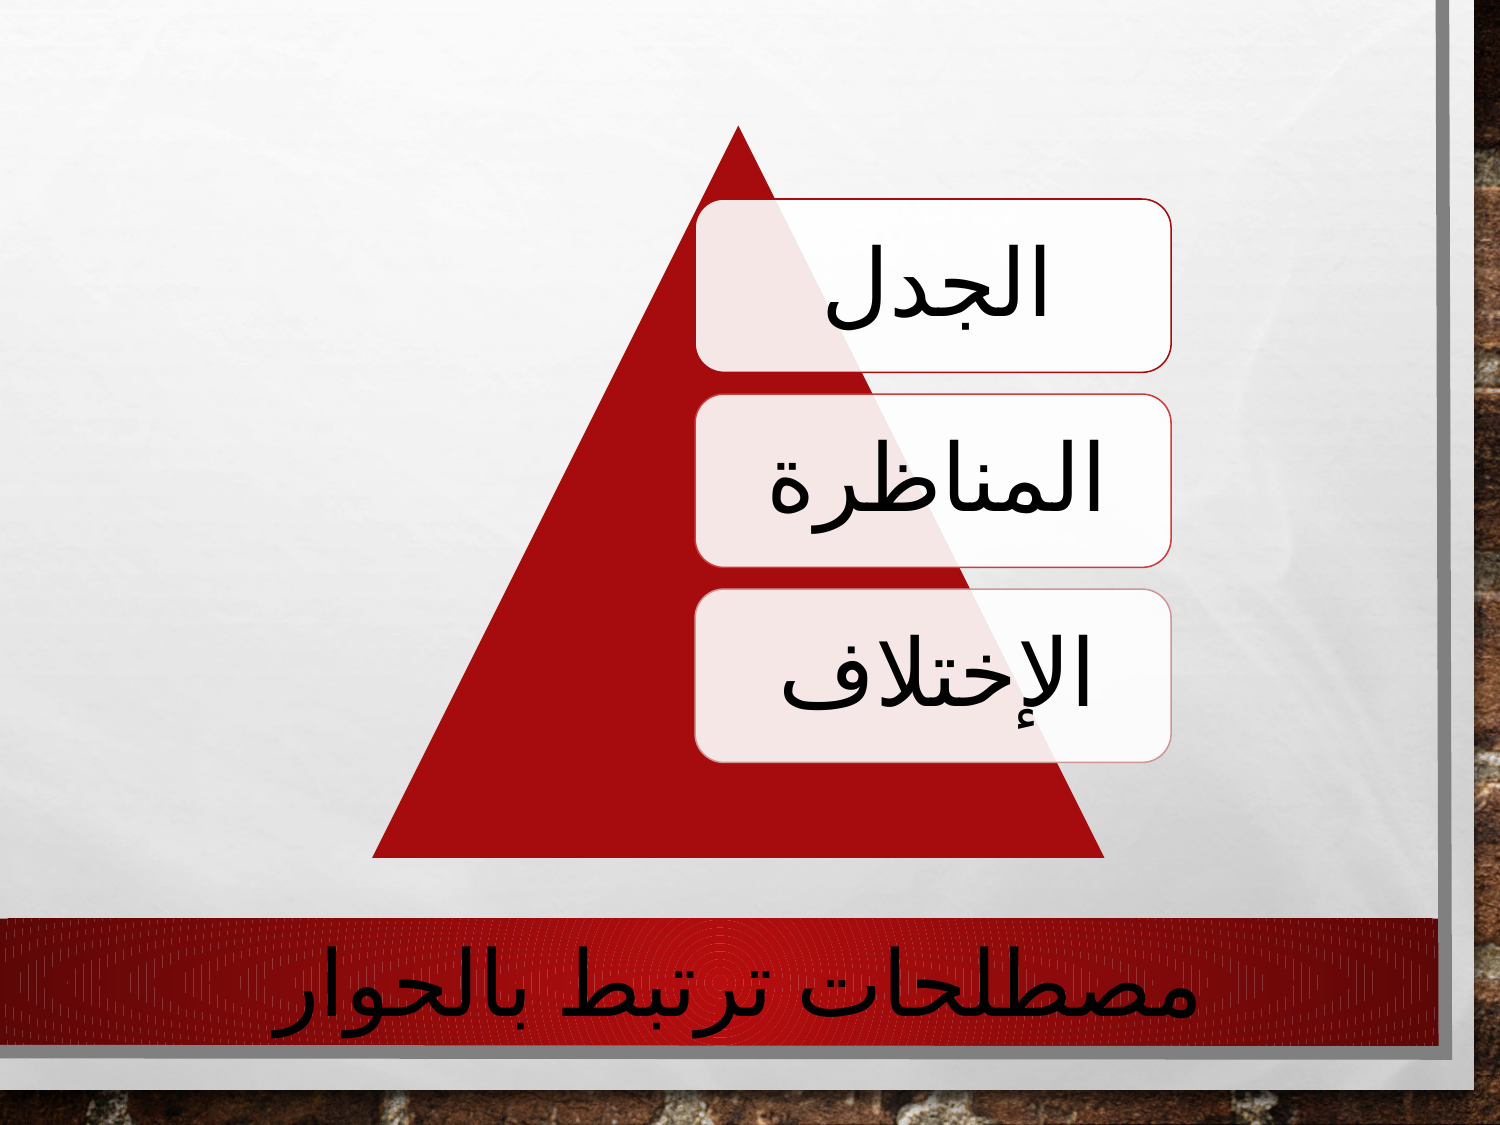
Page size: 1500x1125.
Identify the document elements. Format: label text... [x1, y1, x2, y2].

picture [0, 0, 1500, 1125]
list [74, 125, 1426, 858]
title مصطلحات ترتبط بالحوار [64, 893, 1415, 1081]
